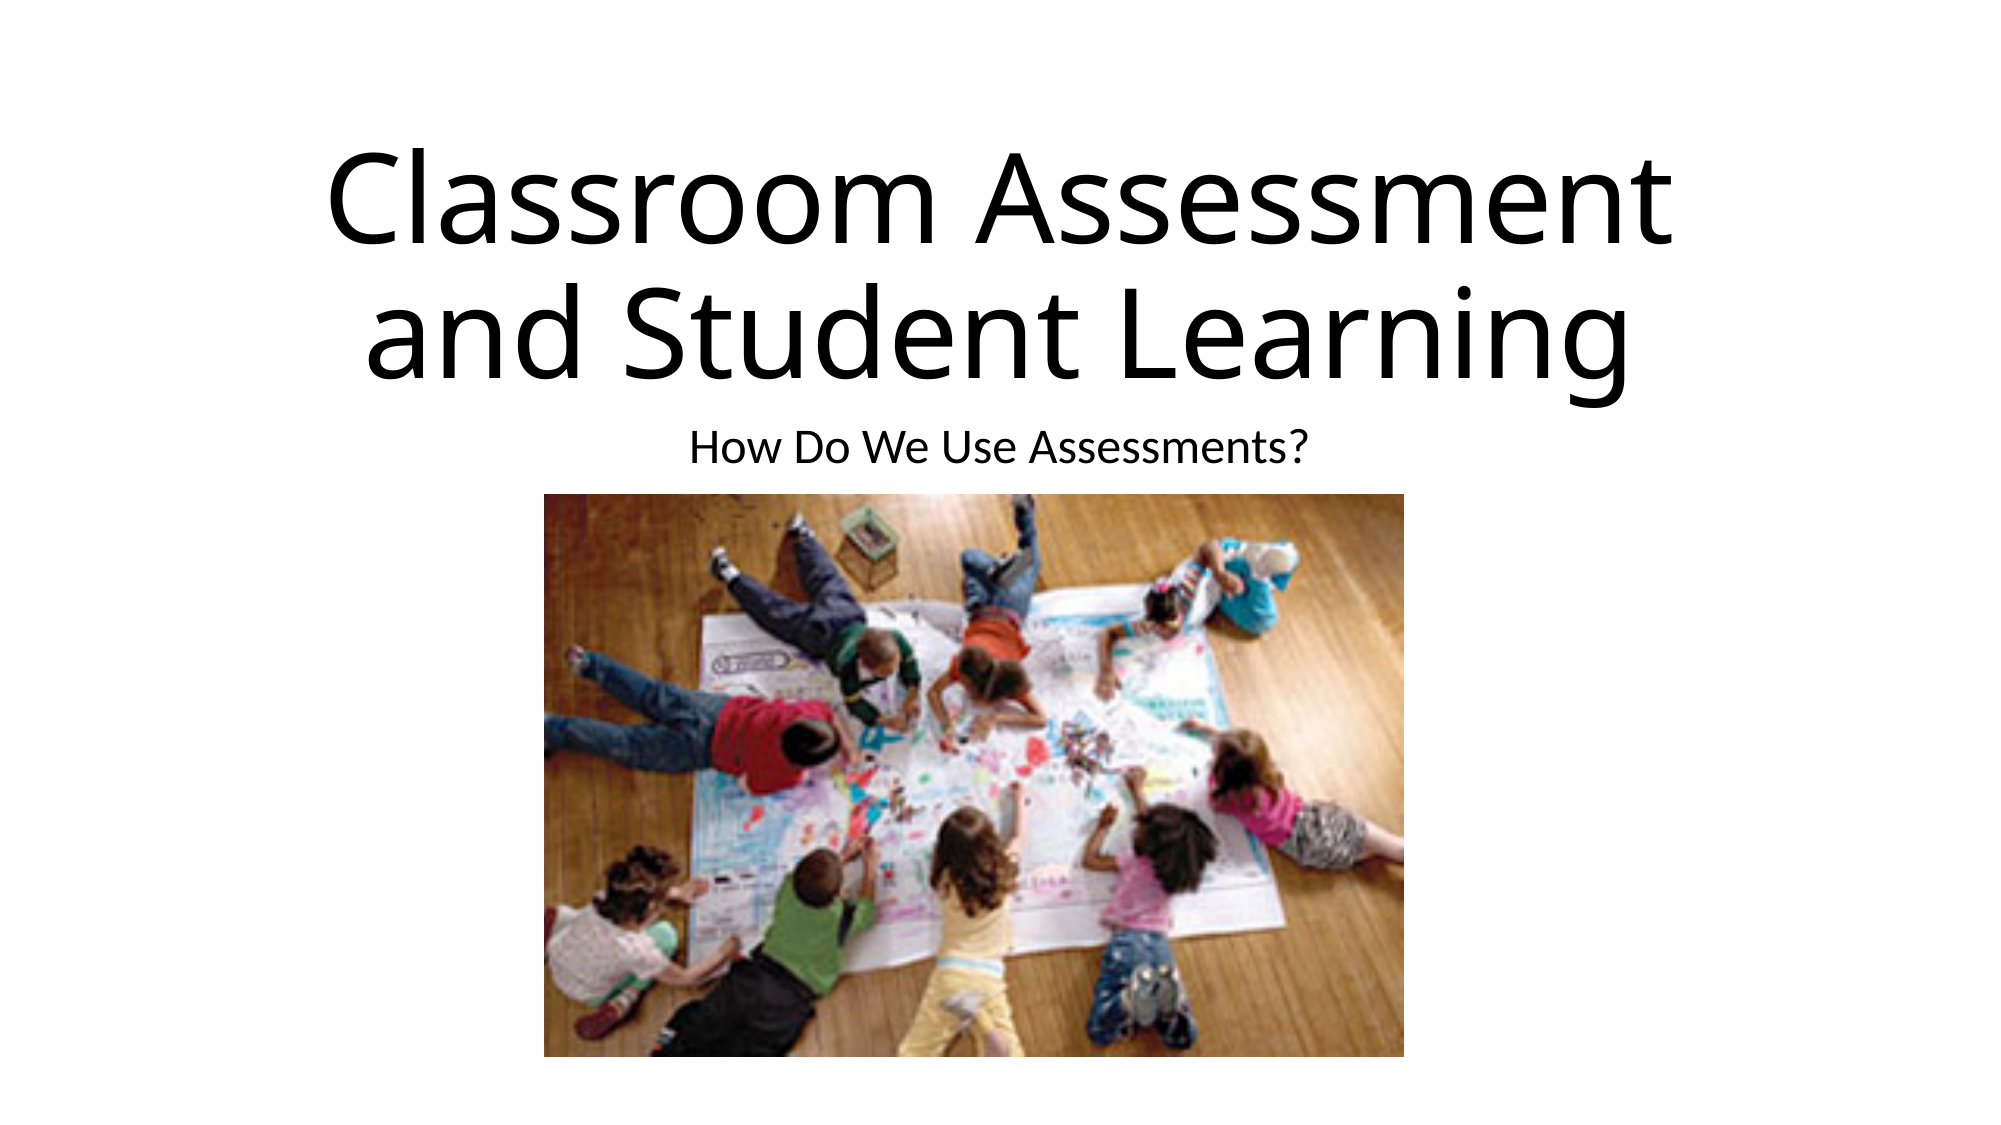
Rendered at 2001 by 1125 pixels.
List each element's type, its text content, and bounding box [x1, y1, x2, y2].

title Classroom Assessment and Student Learning [249, 76, 1750, 413]
subtitle How Do We Use Assessments? [249, 413, 1750, 539]
picture [544, 494, 1404, 1057]
